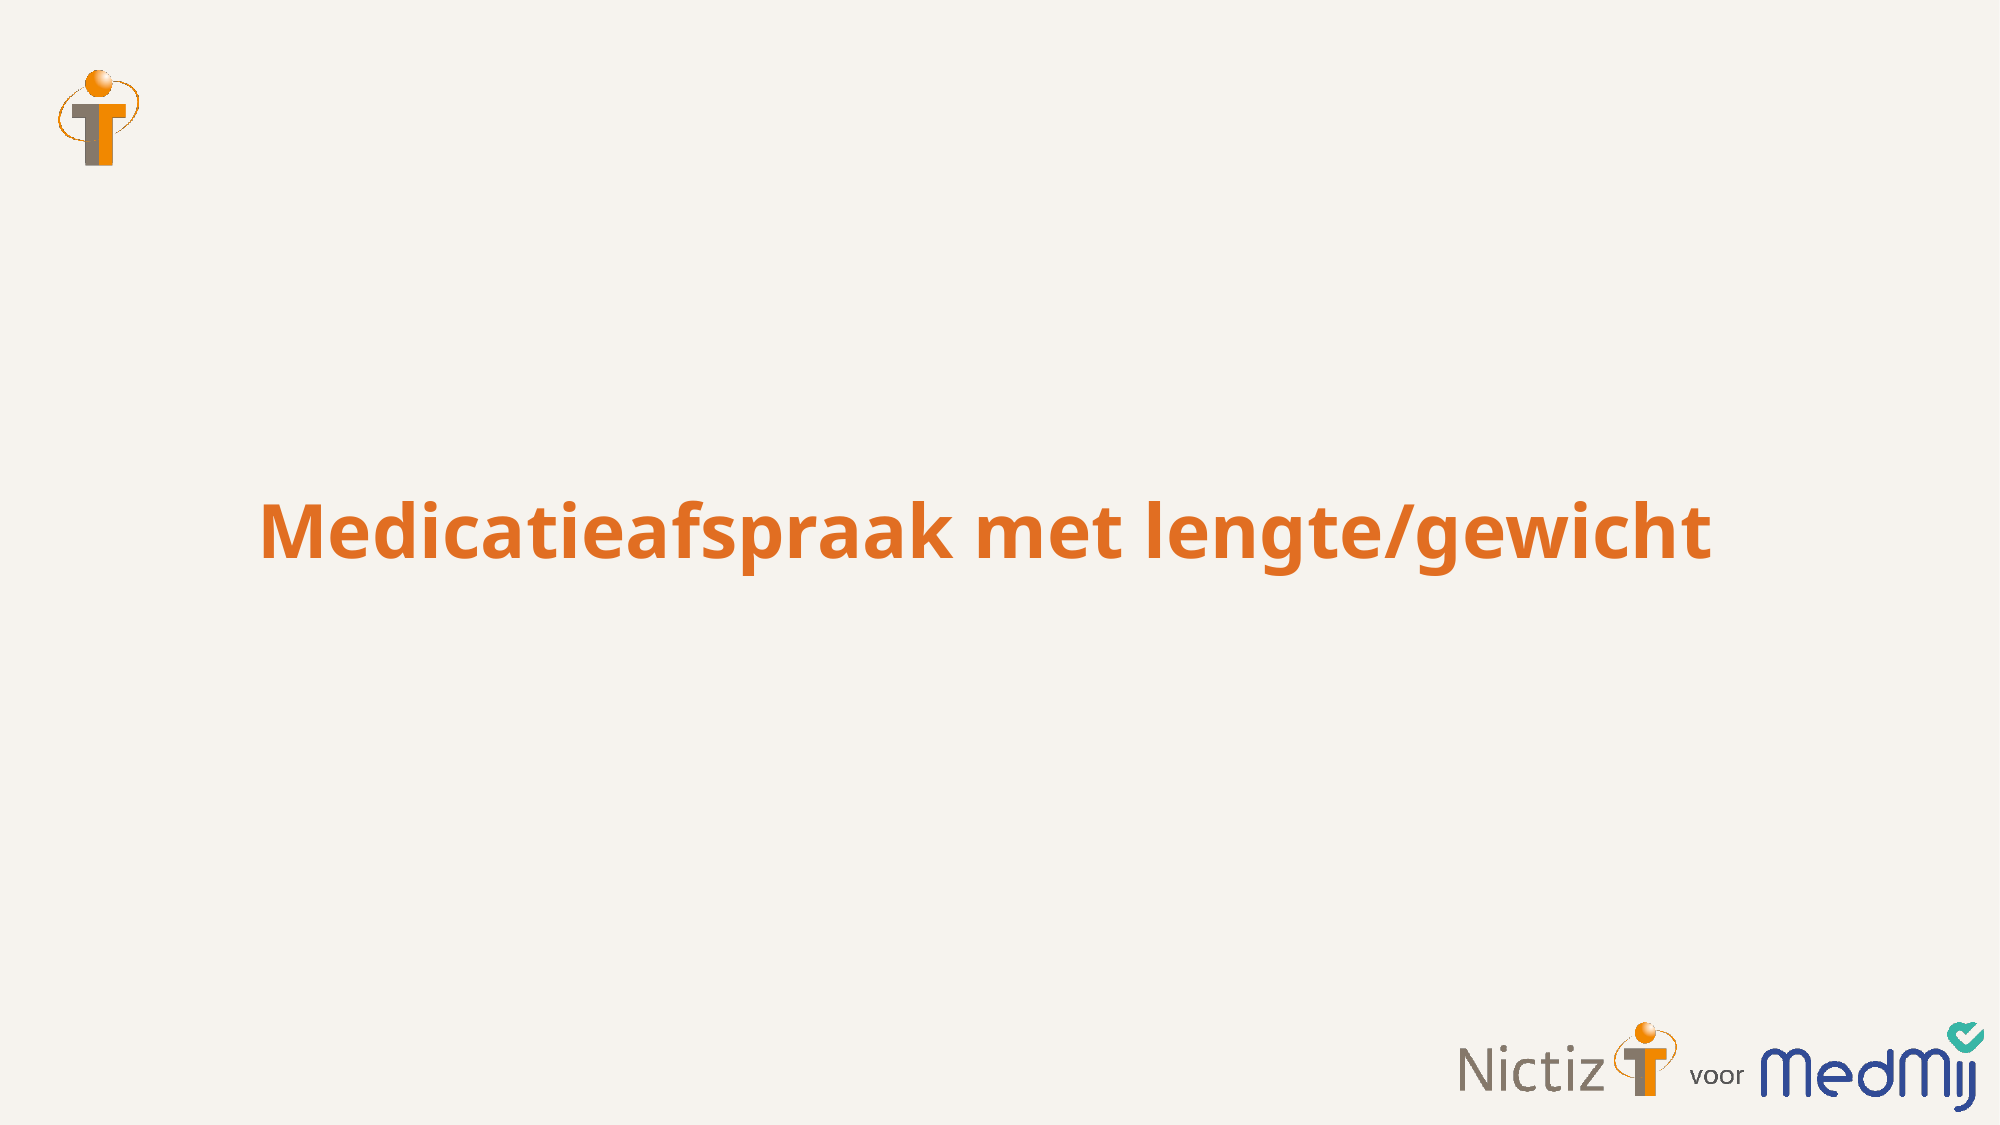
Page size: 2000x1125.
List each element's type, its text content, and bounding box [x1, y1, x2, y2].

picture [50, 66, 151, 187]
title Medicatieafspraak met lengte/gewicht [127, 386, 1844, 848]
picture [1457, 1019, 1988, 1113]
